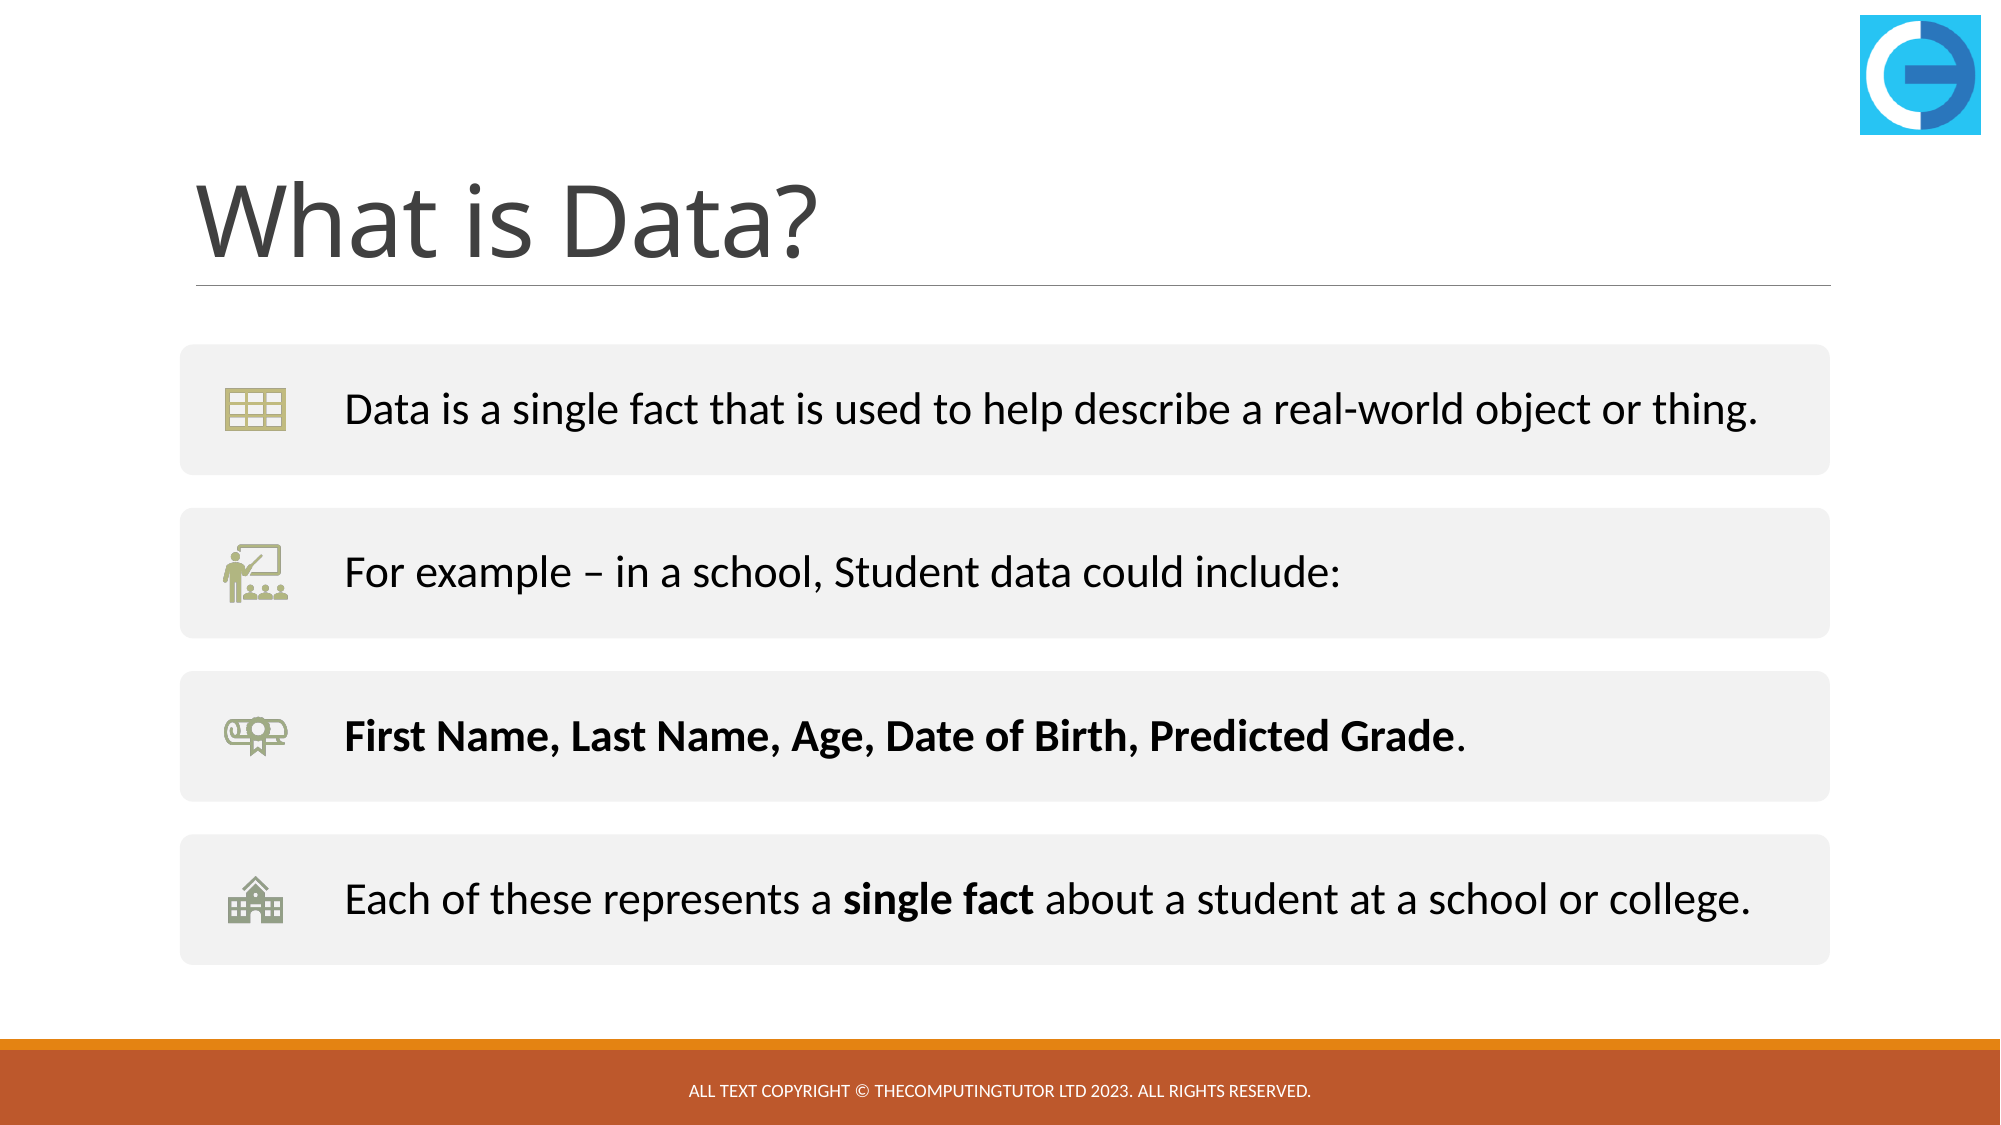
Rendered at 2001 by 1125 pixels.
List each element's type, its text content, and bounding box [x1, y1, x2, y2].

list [179, 343, 1831, 966]
picture [1860, 15, 1981, 135]
title What is Data? [180, 47, 1830, 285]
footer All text copyright © TheComputingTutor Ltd 2023. All rights Reserved. [604, 1059, 1396, 1120]
